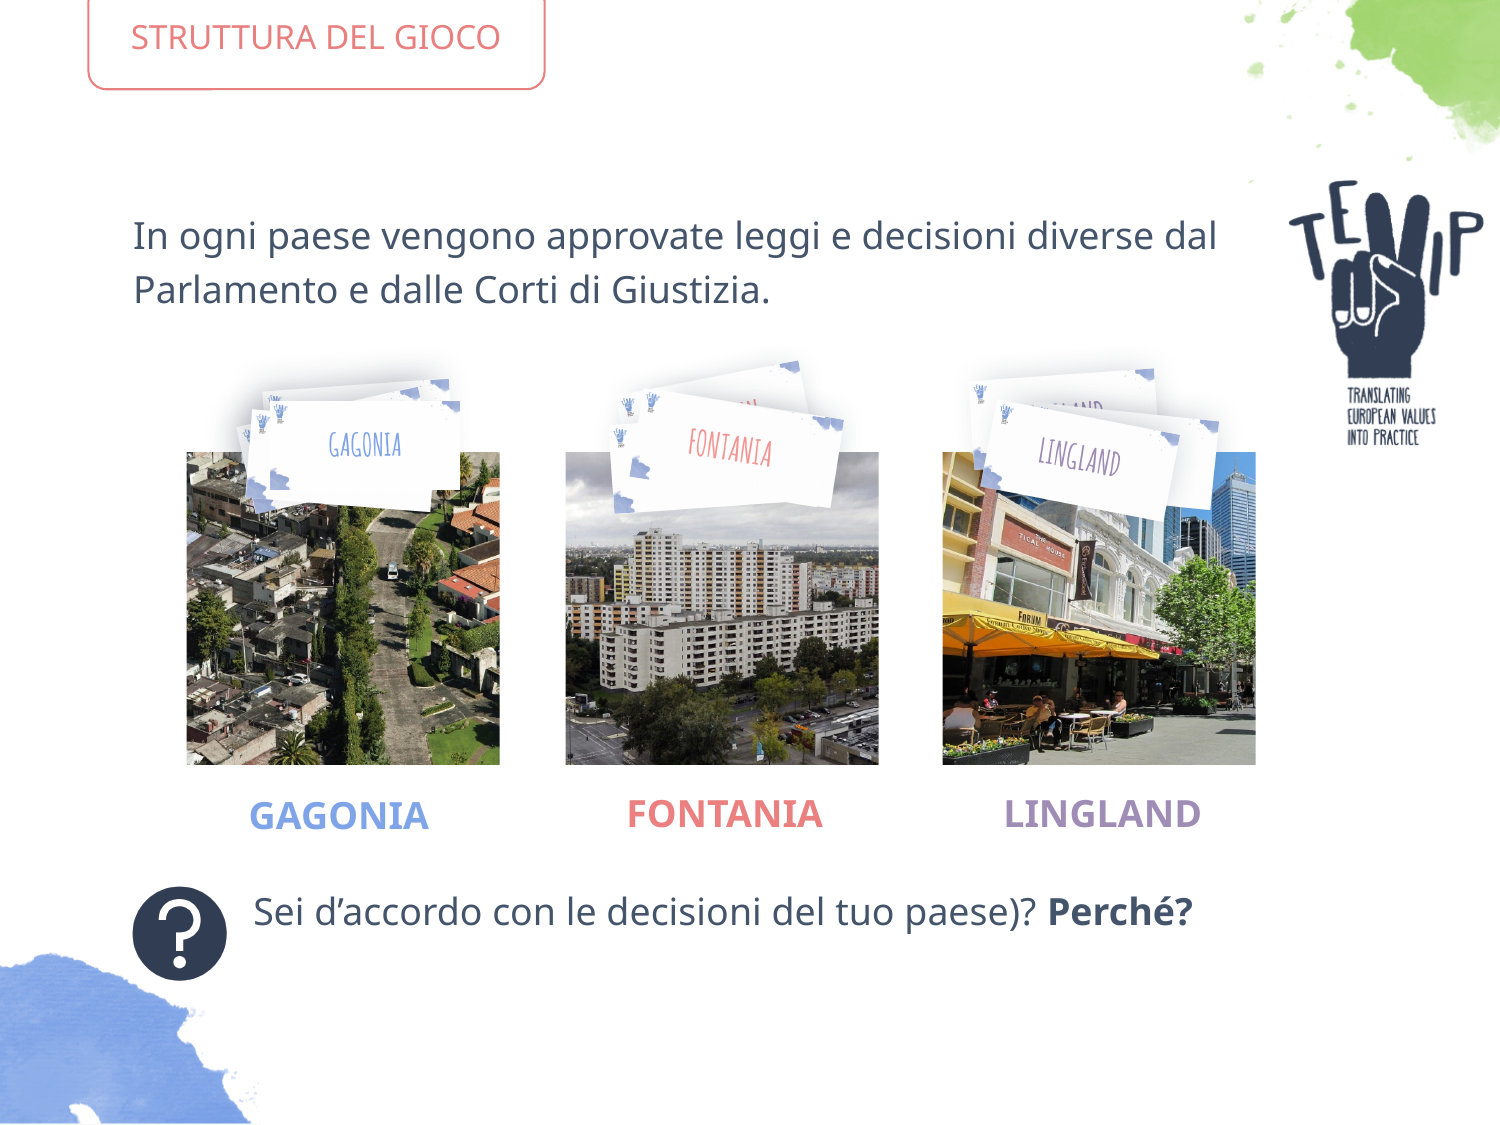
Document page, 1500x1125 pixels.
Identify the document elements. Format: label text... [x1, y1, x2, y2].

text_box LINGLAND [975, 782, 1231, 843]
text_box In ogni paese vengono approvate leggi e decisioni diverse dal Parlamento e dalle Corti di Giustizia. [118, 195, 1256, 319]
text_box Sei d’accordo con le decisioni del tuo paese)? Perché? [242, 880, 1256, 941]
text_box FONTANIA [596, 782, 854, 843]
text_box GAGONIA [182, 784, 496, 845]
picture [1213, 0, 1500, 463]
picture [942, 369, 1256, 766]
text_box STRUTTURA DEL GIOCO [88, 0, 545, 90]
picture [565, 361, 879, 766]
picture [186, 379, 500, 766]
picture [0, 874, 261, 1125]
